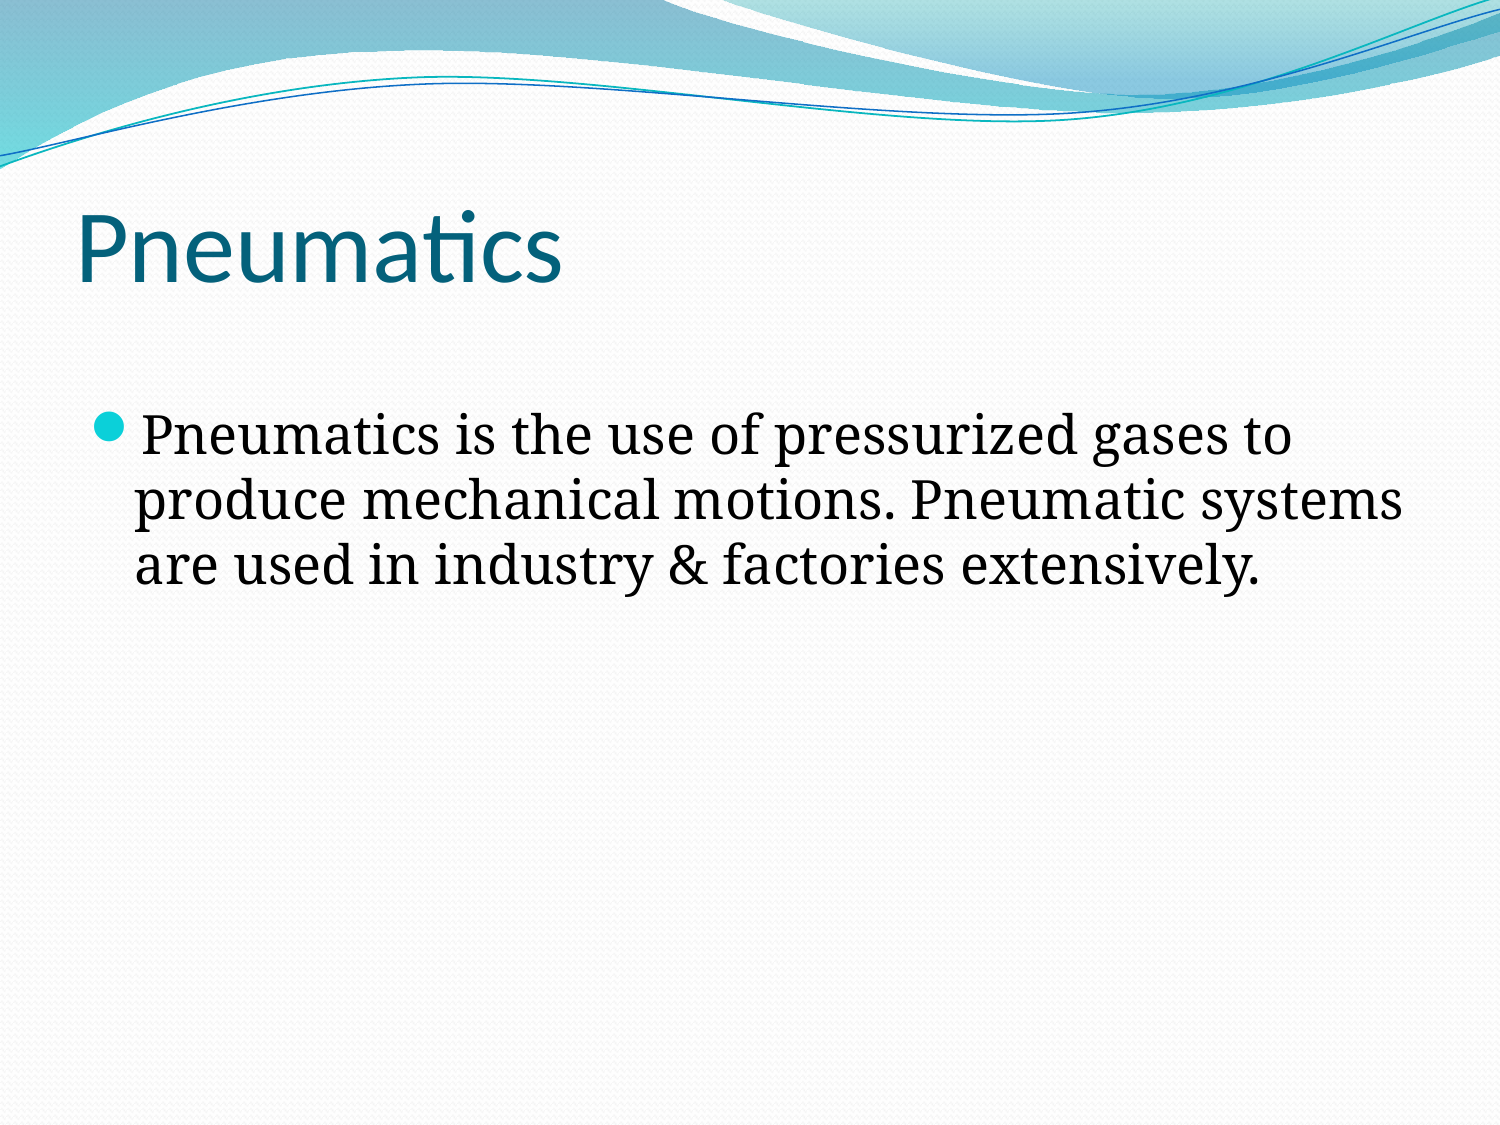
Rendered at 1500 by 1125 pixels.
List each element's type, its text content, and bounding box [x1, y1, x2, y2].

list Pneumatics is the use of pressurized gases to produce mechanical motions. Pneumatic systems are used in industry & factories extensively. [75, 317, 1425, 1038]
title Pneumatics [75, 115, 1425, 303]
